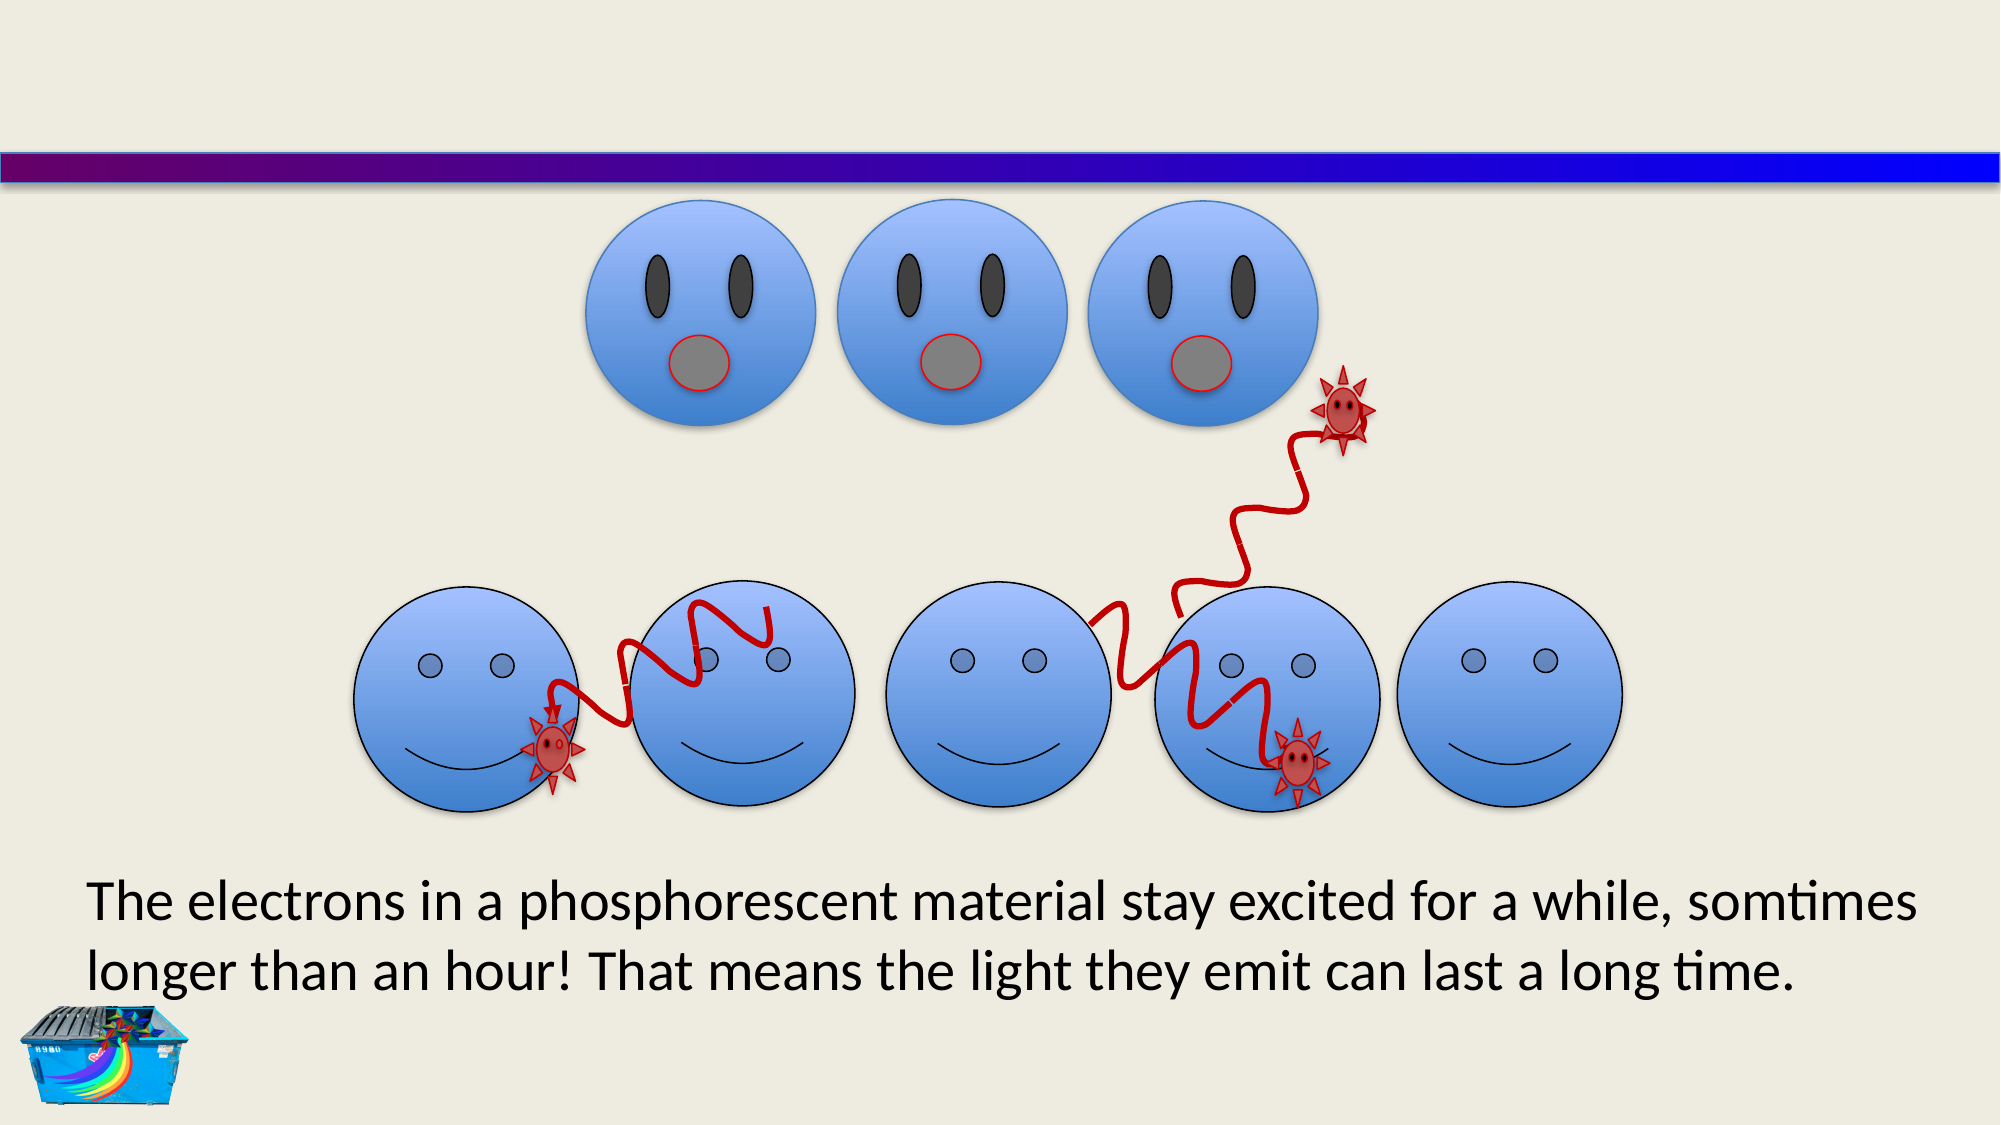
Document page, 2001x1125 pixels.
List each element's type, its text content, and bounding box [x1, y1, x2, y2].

text_box [1396, 581, 1624, 808]
text_box [1335, 657, 1381, 791]
text_box [1168, 590, 1237, 644]
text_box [1242, 365, 1376, 649]
picture [52, 1075, 72, 1079]
picture [18, 1004, 72, 1107]
subtitle The electrons in a phosphorescent material stay excited for a while, somtimes longer than an hour! That means the light they emit can last a long time. [72, 854, 2000, 1125]
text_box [520, 625, 781, 795]
text_box [713, 803, 771, 807]
text_box [885, 581, 1101, 808]
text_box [1074, 645, 1331, 809]
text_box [837, 199, 1068, 425]
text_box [585, 200, 816, 426]
text_box [652, 580, 856, 800]
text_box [1088, 200, 1319, 427]
text_box [353, 586, 551, 813]
